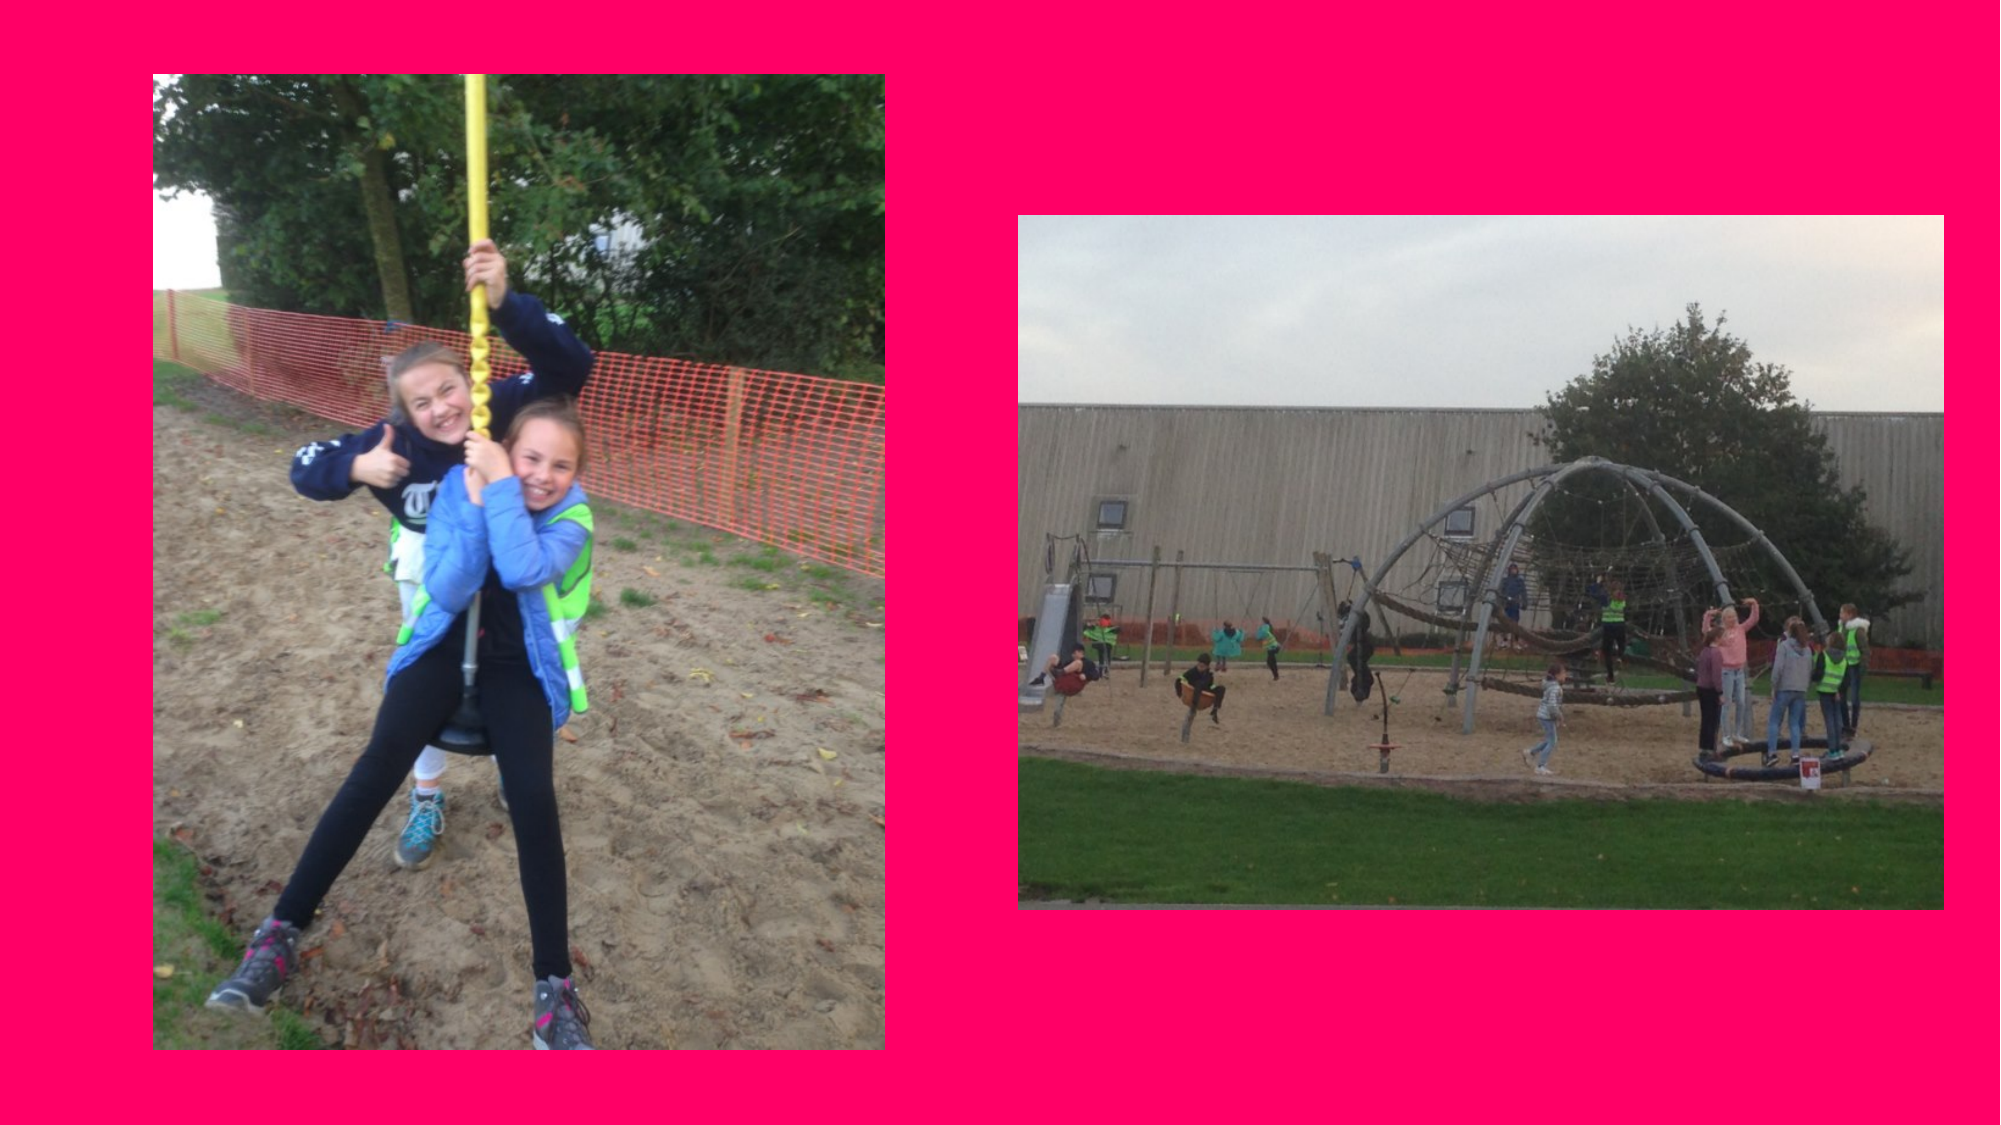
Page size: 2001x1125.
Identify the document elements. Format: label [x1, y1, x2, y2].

picture [1018, 215, 1944, 910]
picture [153, 74, 885, 1050]
